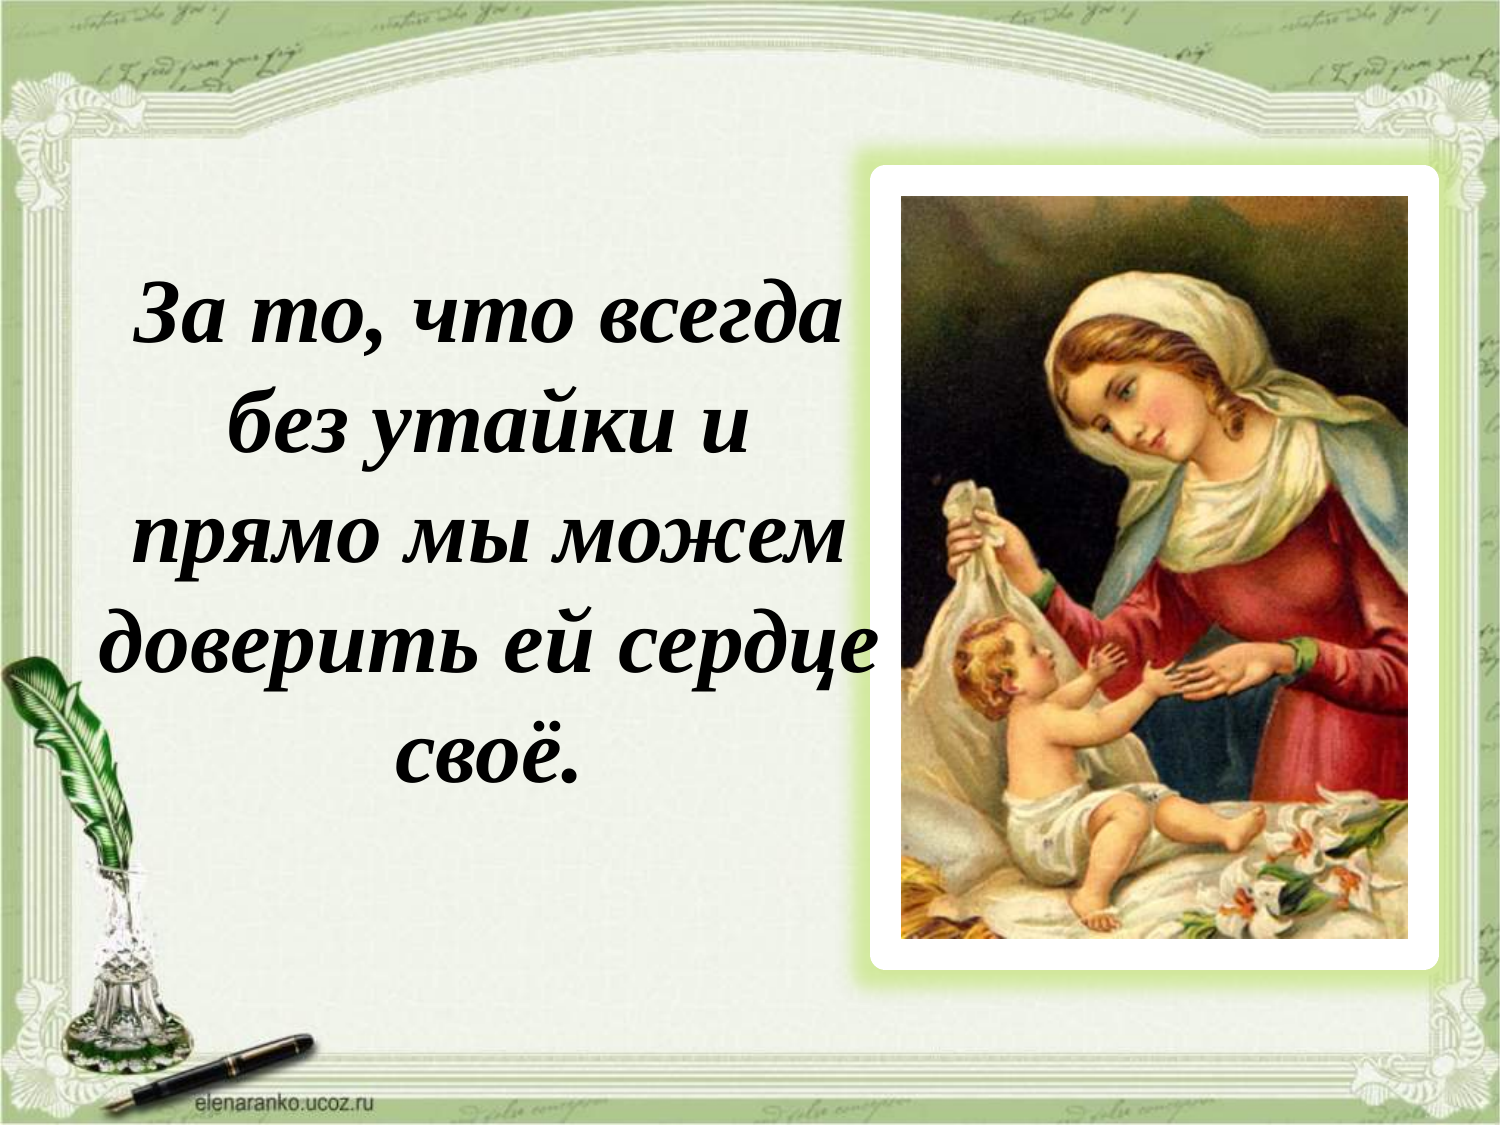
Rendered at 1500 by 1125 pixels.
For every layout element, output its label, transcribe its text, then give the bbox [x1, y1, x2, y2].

picture [0, 0, 1500, 1125]
text_box За то, что всегда без утайки и прямо мы можем доверить ей сердце своё. [76, 243, 895, 808]
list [900, 195, 1409, 939]
